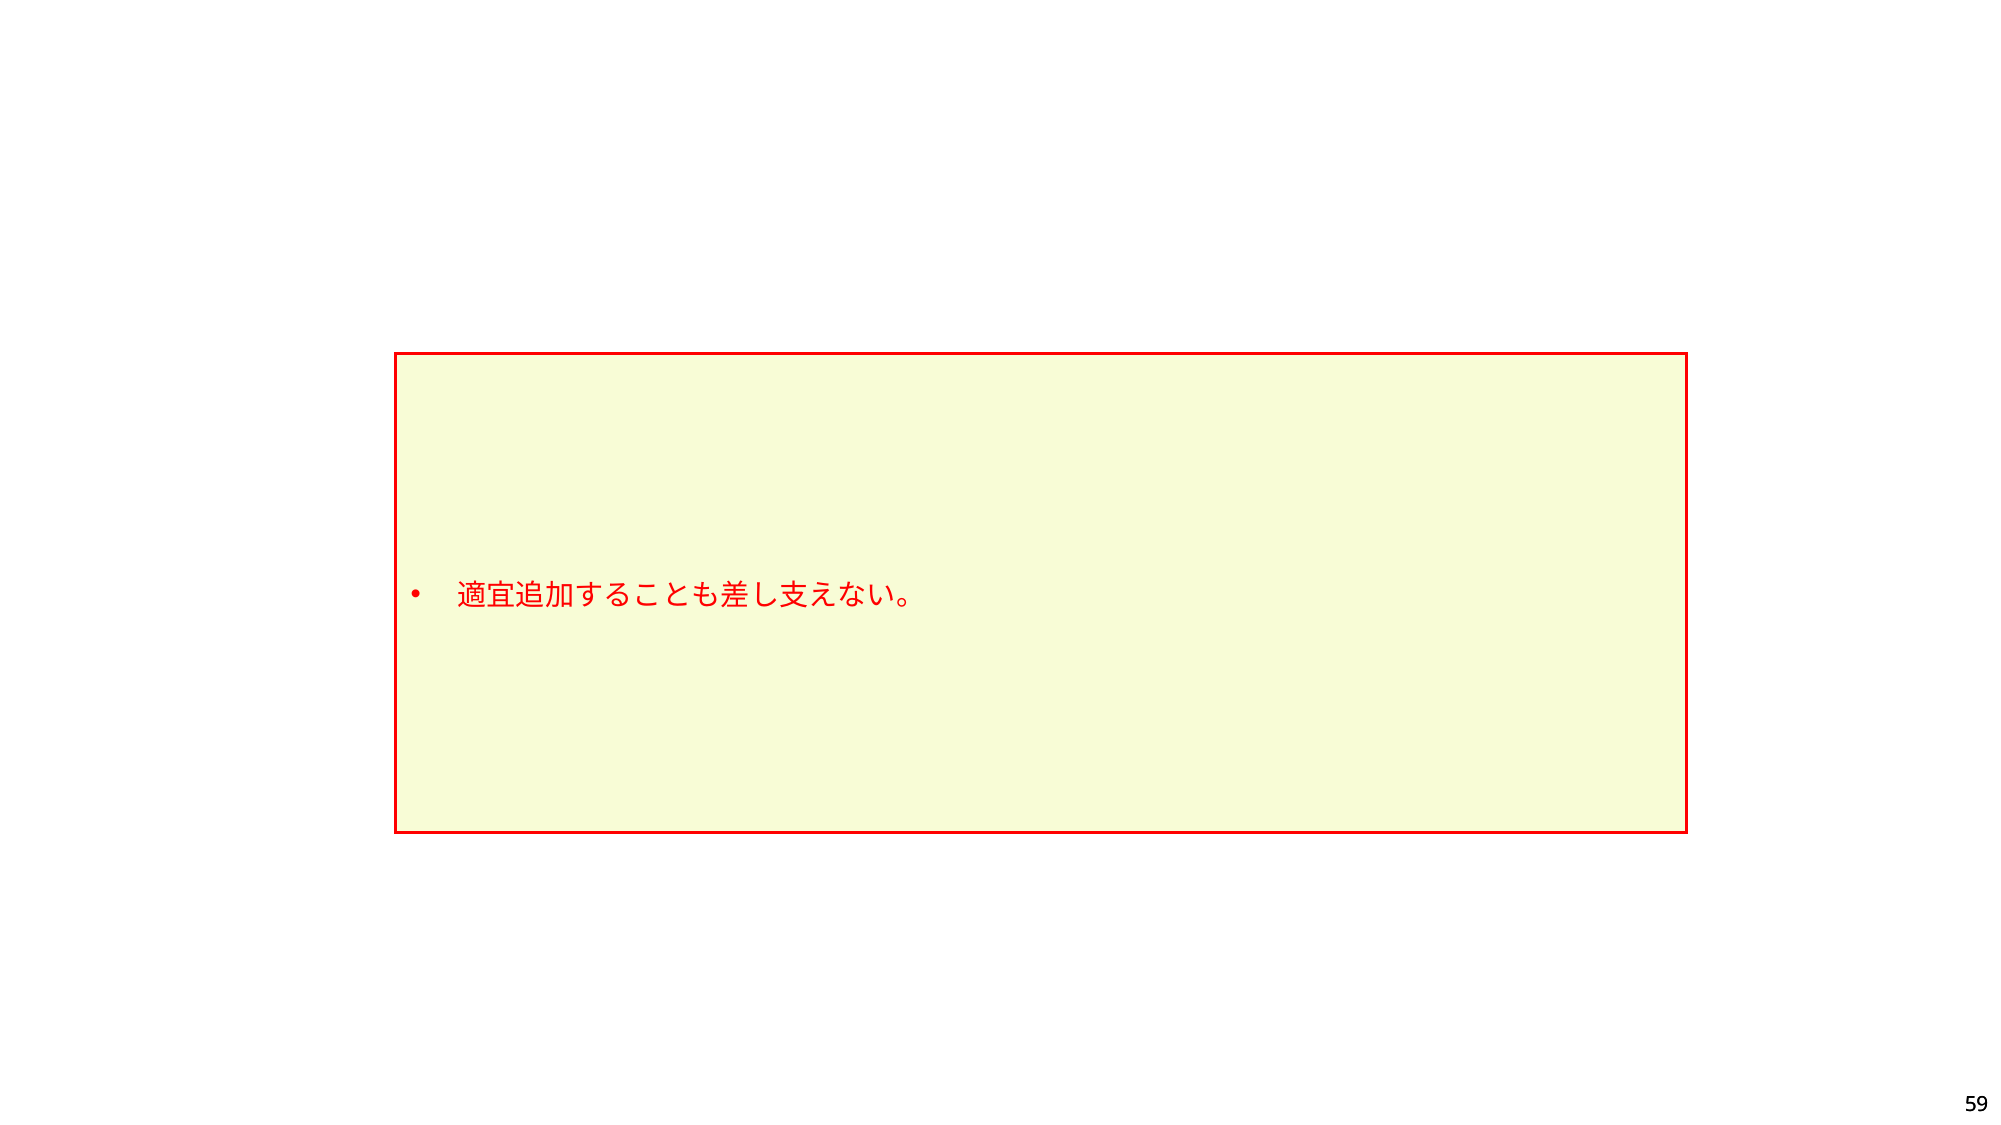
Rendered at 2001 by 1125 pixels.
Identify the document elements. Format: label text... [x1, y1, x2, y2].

text_box 適宜追加することも差し支えない。 [394, 352, 1688, 834]
